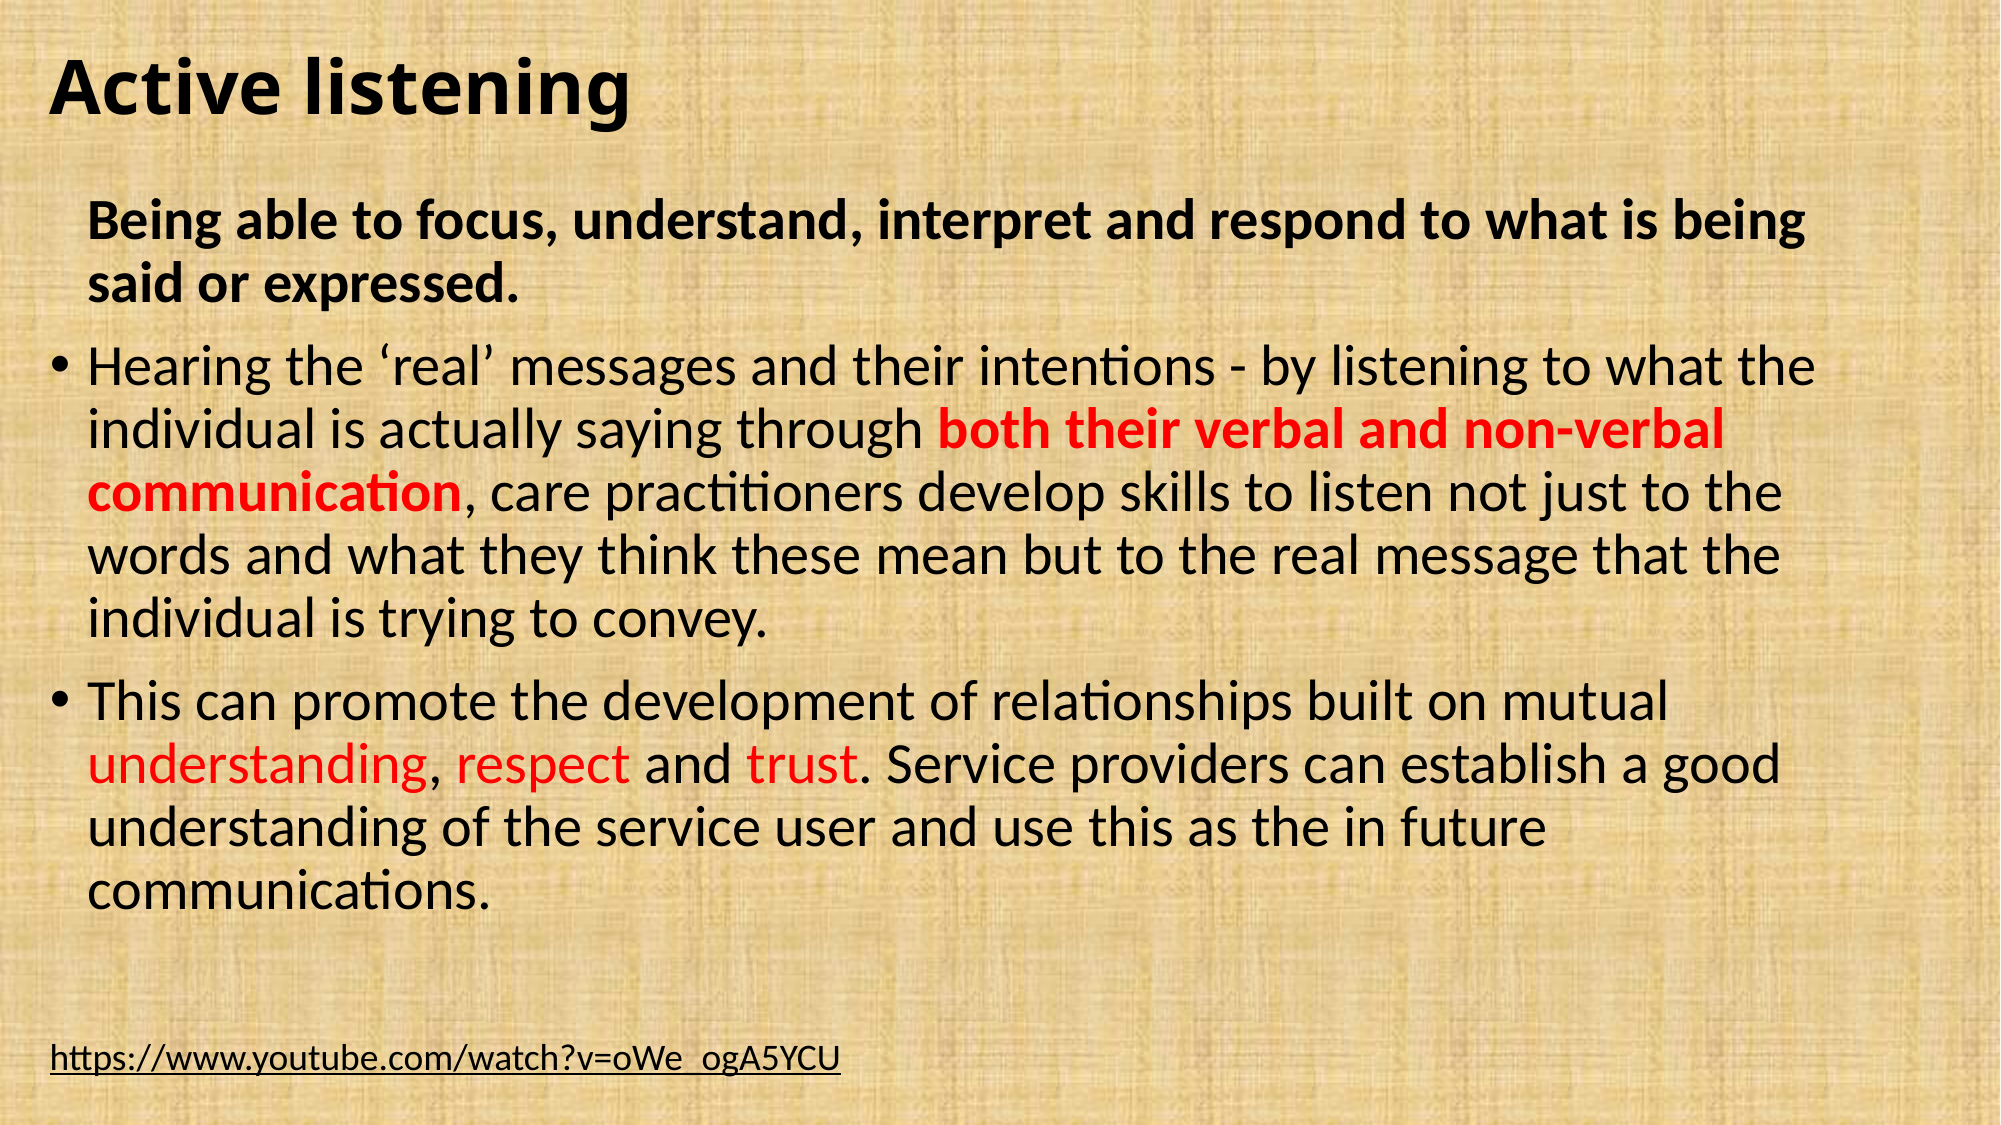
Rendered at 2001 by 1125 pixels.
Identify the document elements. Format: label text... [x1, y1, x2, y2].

list Being able to focus, understand, interpret and respond to what is being said or expressed. Hearing the ‘real’ messages and their intentions - by listening to what the individual is actually saying through both their verbal and non-verbal communication, care practitioners develop skills to listen not just to the words and what they think these mean but to the real message that the individual is trying to convey. This can promote the development of relationships built on mutual understanding, respect and trust. Service providers can establish a good understanding of the service user and use this as the in future communications. [34, 181, 1863, 1014]
picture [0, 0, 2001, 1125]
title Active listening [34, 38, 653, 143]
text_box https://www.youtube.com/watch?v=oWe_ogA5YCU [34, 1025, 1037, 1086]
